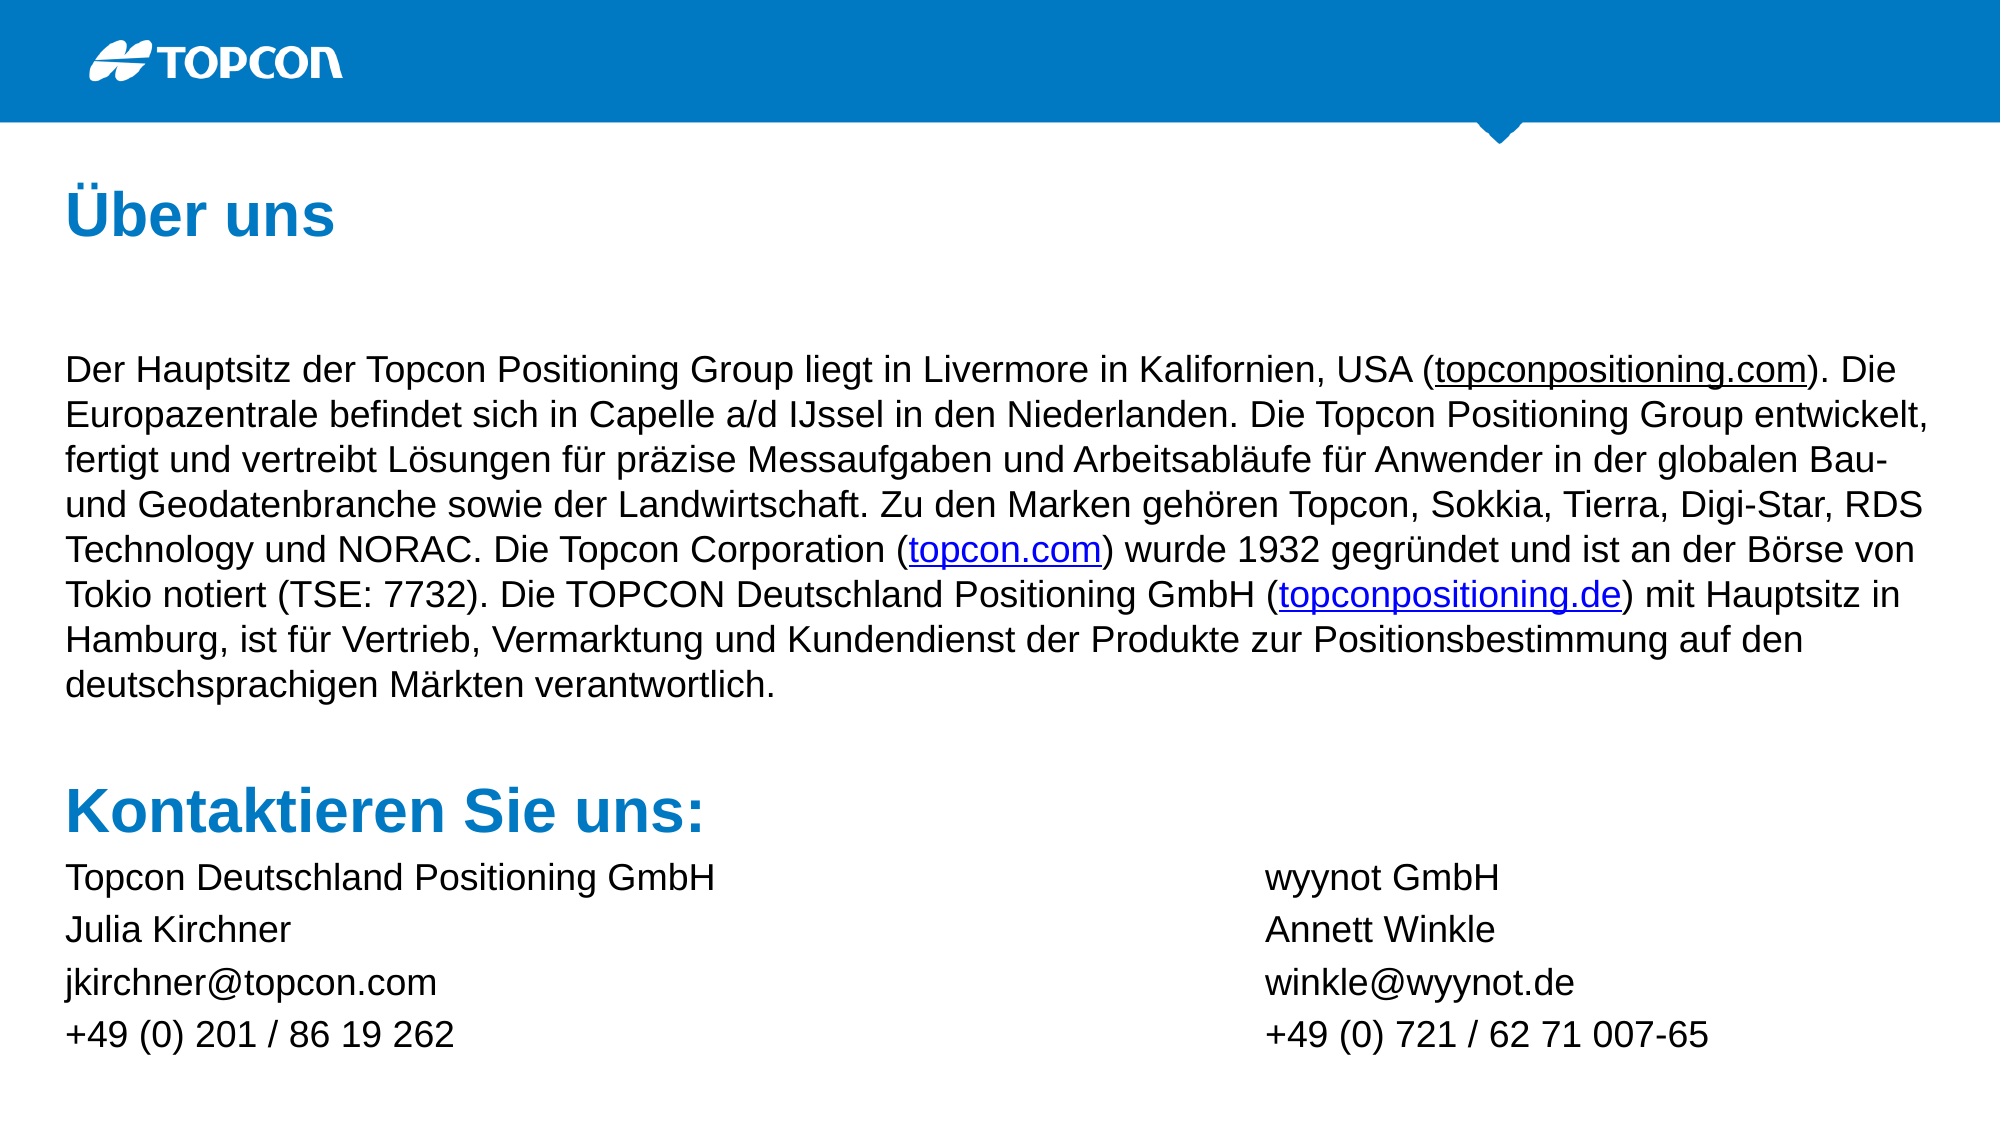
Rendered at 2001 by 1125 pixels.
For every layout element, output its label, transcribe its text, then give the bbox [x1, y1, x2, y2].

title Über uns [50, 122, 1951, 300]
picture [0, 0, 2000, 144]
list Der Hauptsitz der Topcon Positioning Group liegt in Livermore in Kalifornien, USA (topconpositioning.com). Die Europazentrale befindet sich in Capelle a/d IJssel in den Niederlanden. Die Topcon Positioning Group entwickelt, fertigt und vertreibt Lösungen für präzise Messaufgaben und Arbeitsabläufe für Anwender in der globalen Bau- und Geodatenbranche sowie der Landwirtschaft. Zu den Marken gehören Topcon, Sokkia, Tierra, Digi-Star, RDS Technology und NORAC. Die Topcon Corporation (topcon.com) wurde 1932 gegründet und ist an der Börse von Tokio notiert (TSE: 7732). Die TOPCON Deutschland Positioning GmbH (topconpositioning.de) mit Hauptsitz in Hamburg, ist für Vertrieb, Vermarktung und Kundendienst der Produkte zur Positionsbestimmung auf den deutschsprachigen Märkten verantwortlich. Kontaktieren Sie uns: Topcon Deutschland Positioning GmbH wyynot GmbH Julia Kirchner Annett Winkle jkirchner@topcon.com winkle@wyynot.de +49 (0) 201 / 86 19 262 +49 (0) 721 / 62 71 007-65 [50, 337, 1951, 1050]
